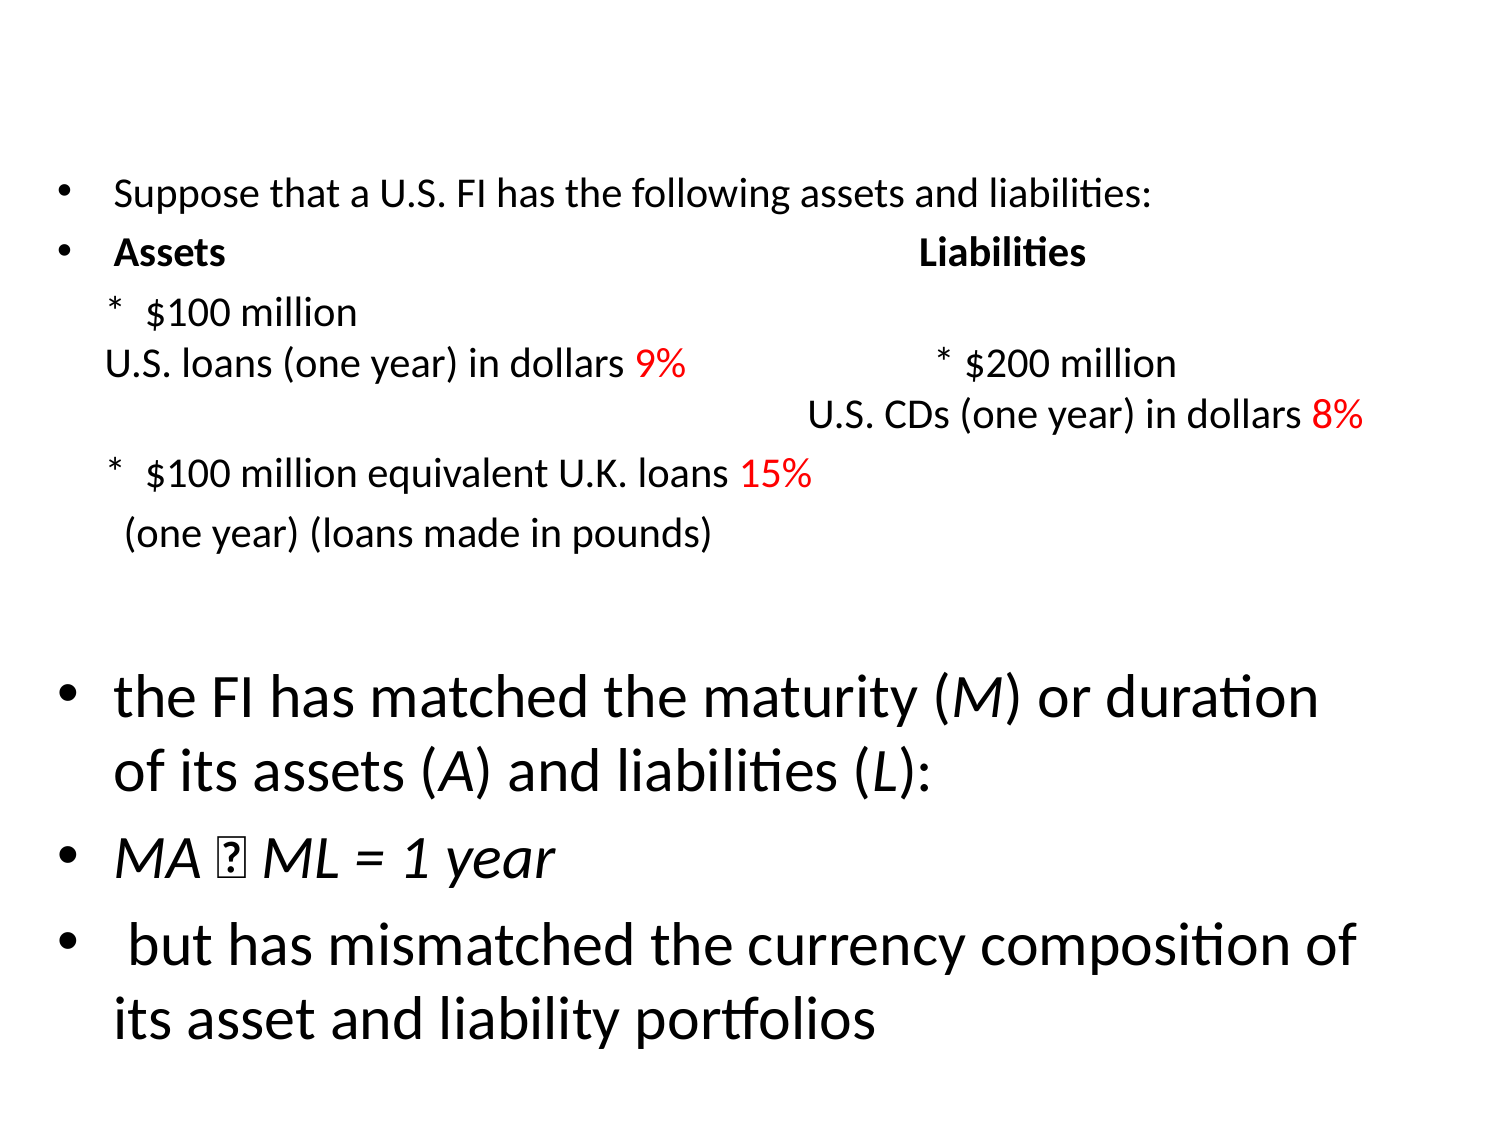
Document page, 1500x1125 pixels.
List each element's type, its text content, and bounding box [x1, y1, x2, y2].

list Suppose that a U.S. FI has the following assets and liabilities: Assets Liabilities * $100 million U.S. loans (one year) in dollars 9% * $200 million U.S. CDs (one year) in dollars 8% * $100 million equivalent U.K. loans 15% (one year) (loans made in pounds) the FI has matched the maturity (M) or duration of its assets (A) and liabilities (L): MA 􏰁 ML = 1 year but has mismatched the currency composition of its asset and liability portfolios [42, 157, 1393, 1061]
